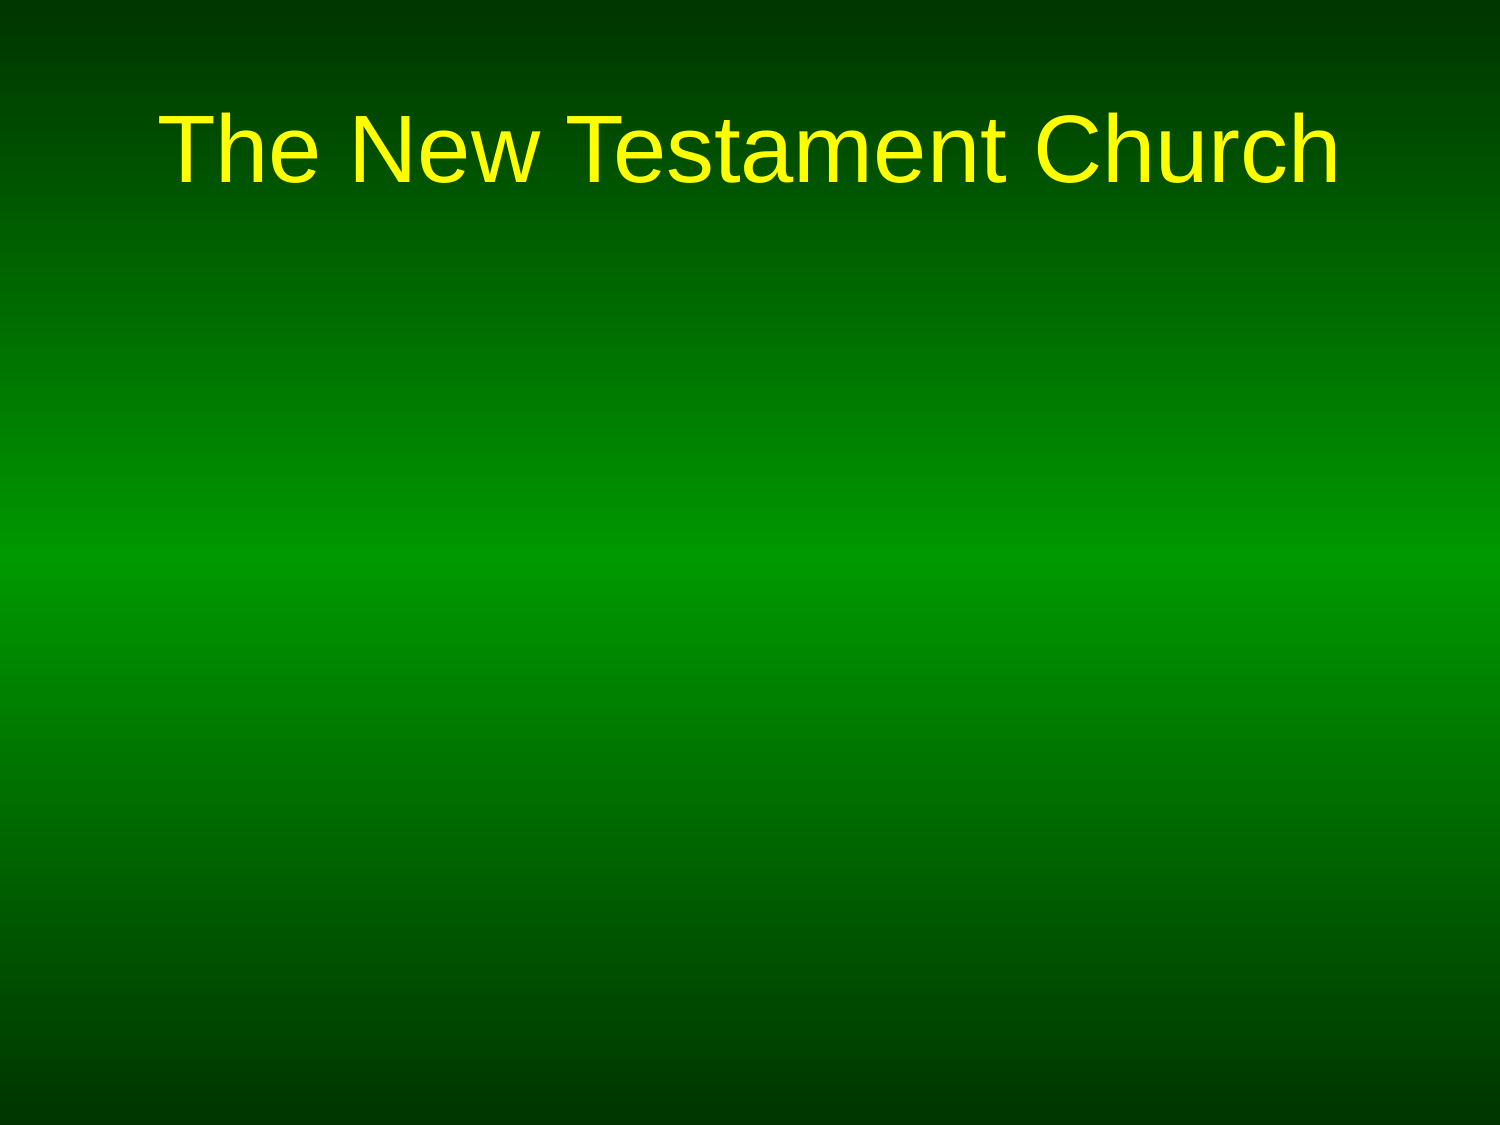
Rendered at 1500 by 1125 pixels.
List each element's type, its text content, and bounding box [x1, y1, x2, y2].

title The New Testament Church [37, 50, 1463, 238]
